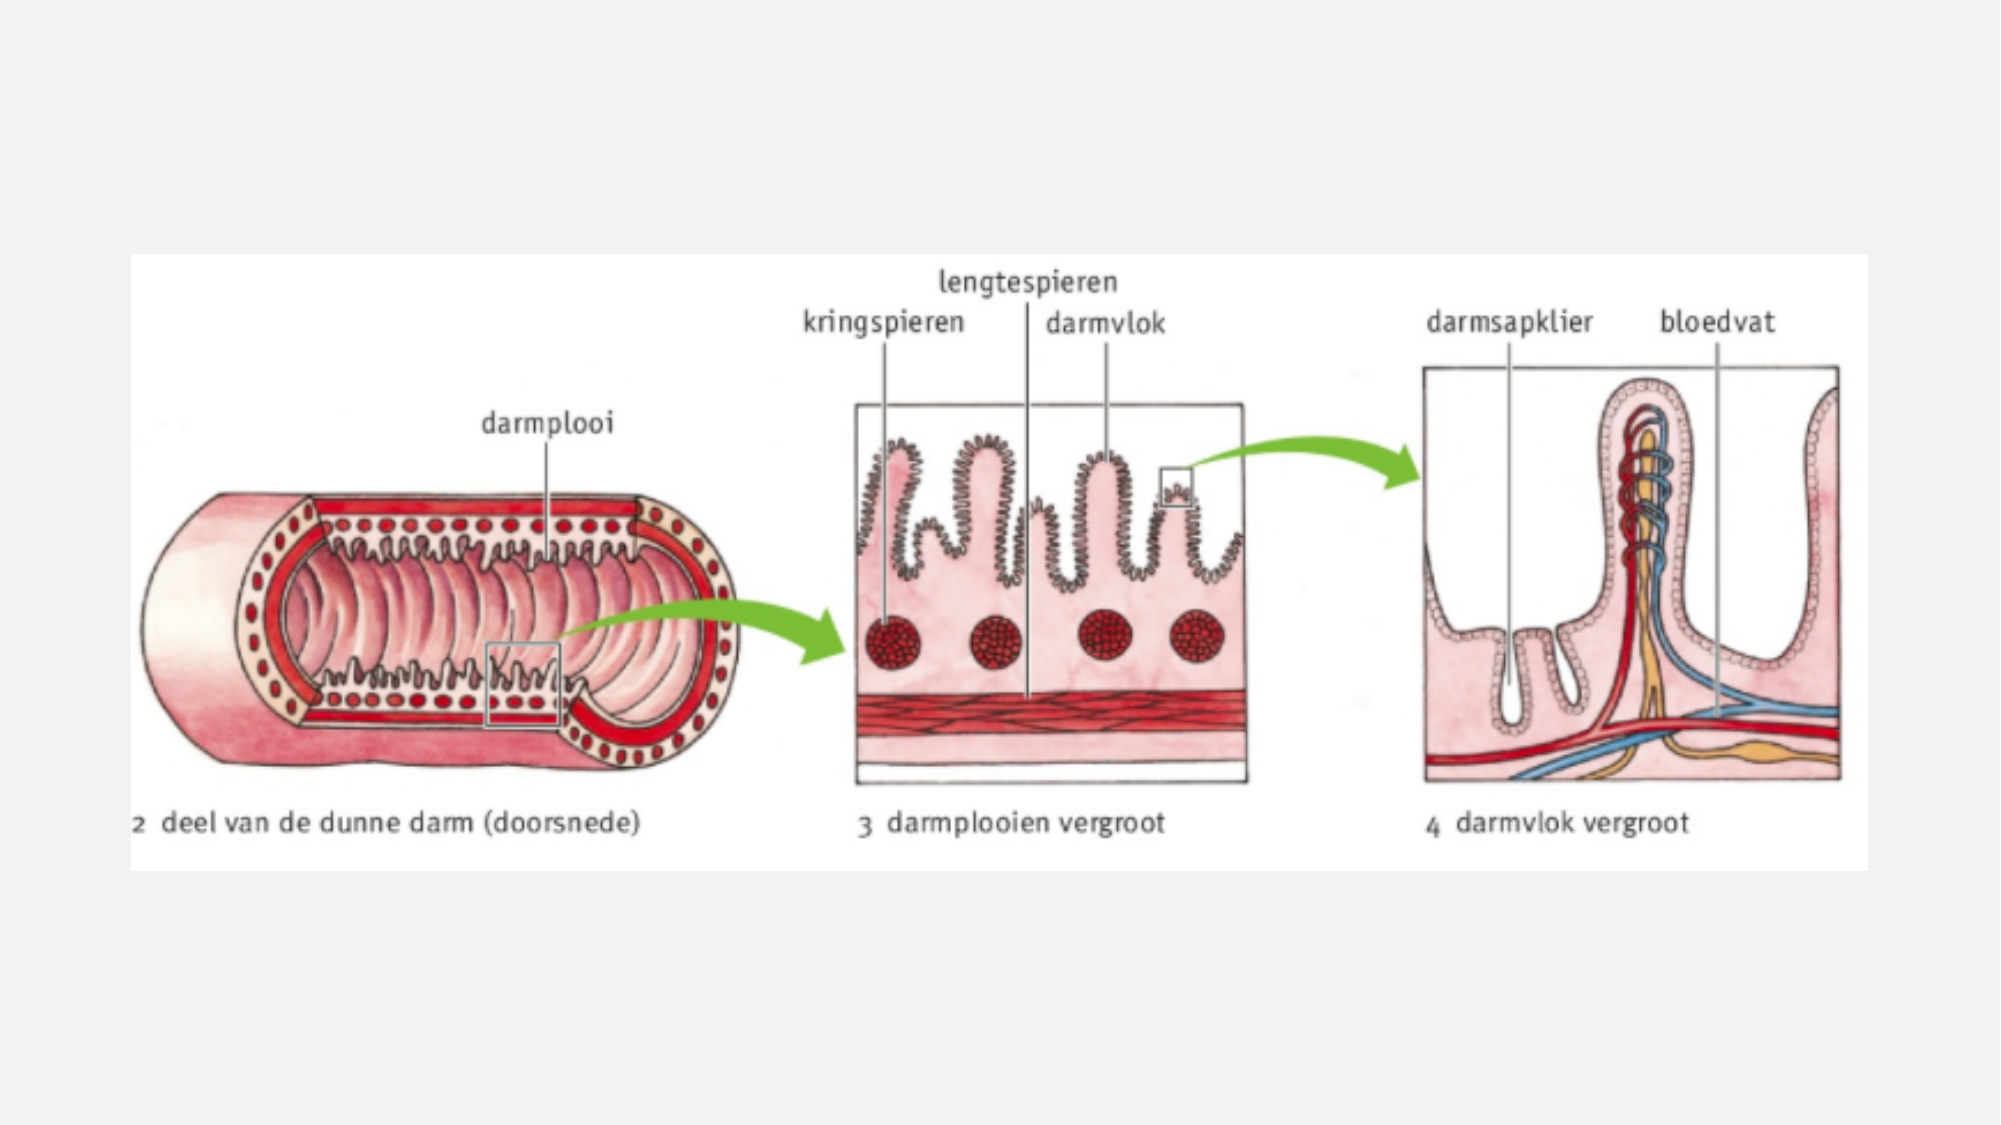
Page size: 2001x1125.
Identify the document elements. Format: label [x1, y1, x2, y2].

picture [131, 254, 1868, 871]
